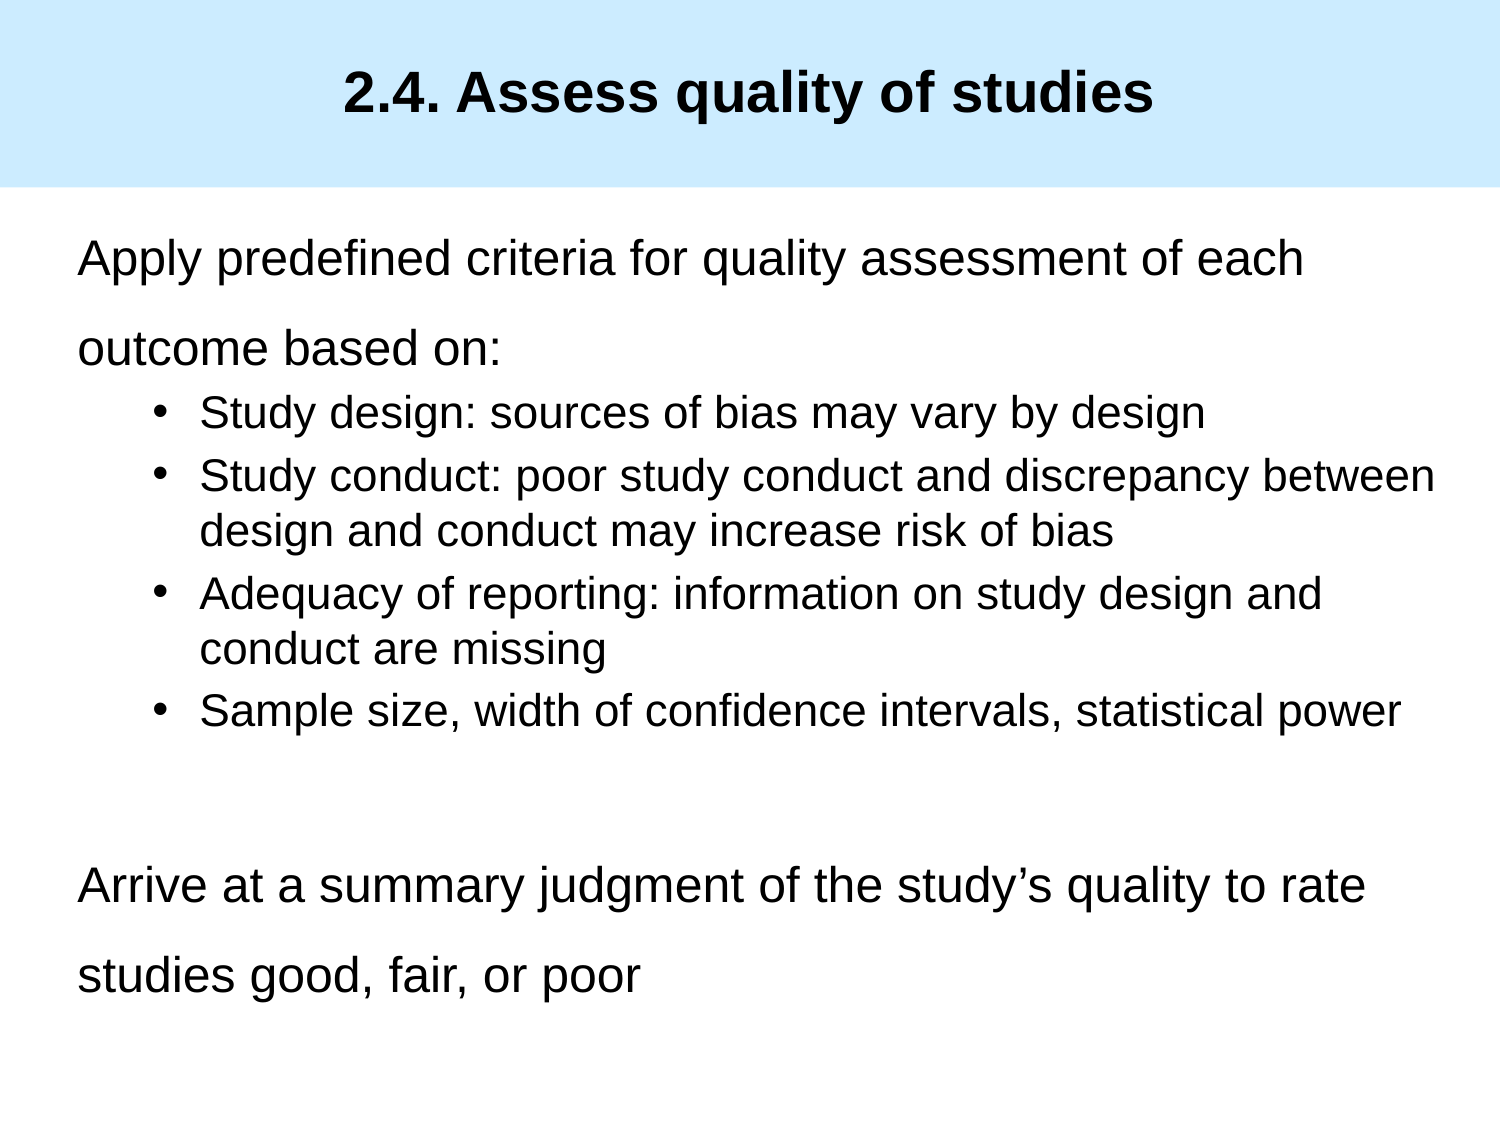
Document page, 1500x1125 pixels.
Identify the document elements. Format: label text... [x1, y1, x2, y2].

text_box 2.4. Assess quality of studies [0, 0, 1500, 188]
list Apply predefined criteria for quality assessment of each outcome based on: Study design: sources of bias may vary by design Study conduct: poor study conduct and discrepancy between design and conduct may increase risk of bias Adequacy of reporting: information on study design and conduct are missing Sample size, width of confidence intervals, statistical power Arrive at a summary judgment of the study’s quality to rate studies good, fair, or poor [62, 188, 1463, 1075]
